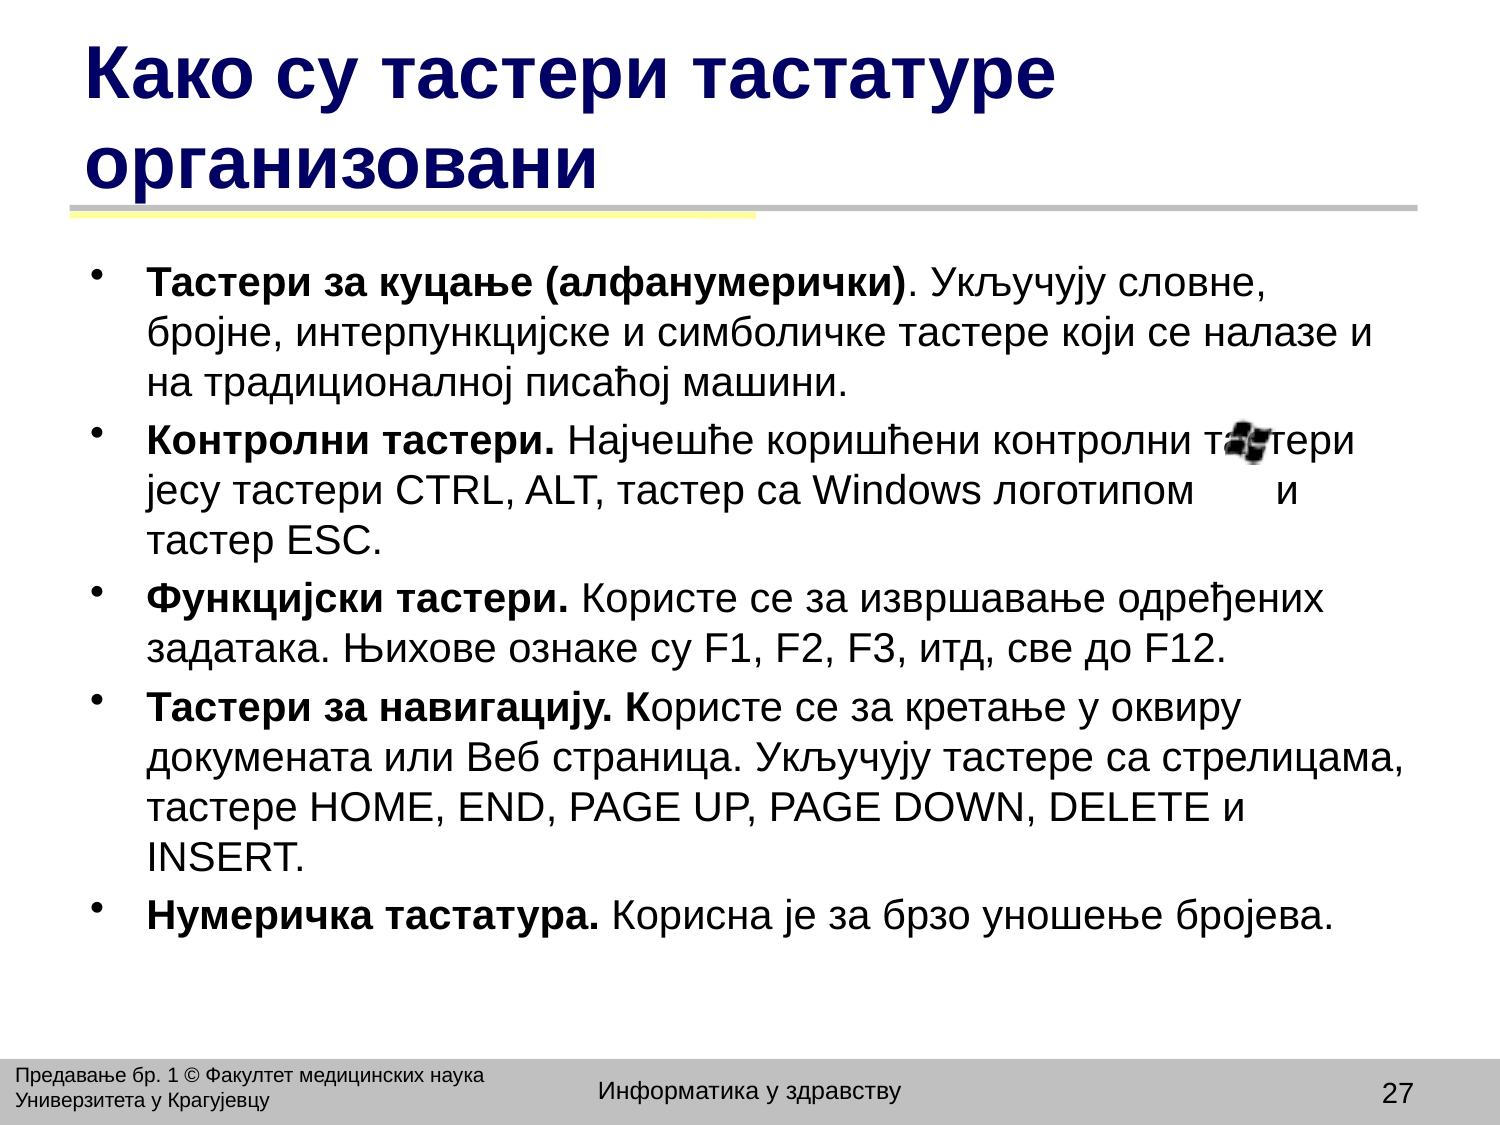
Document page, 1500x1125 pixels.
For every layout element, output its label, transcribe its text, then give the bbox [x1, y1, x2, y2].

footer Информатика у здравству [512, 1066, 988, 1125]
slide_number Предавање бр. 1 © Факултет медицинских наука Универзитета у Крагујевцу [0, 1053, 599, 1108]
title Како су тастери тастатуре организовани [69, 19, 1426, 208]
list Тастери за куцање (алфанумерички). Укључују словне, бројне, интерпункцијске и симболичке тастере који се налазе и на традиционалној писаћој машини. Контролни тастери. Најчешће коришћени контролни тастери јесу тастери CTRL, ALT, тастер са Windows логотипом и тастер ESC. Функцијски тастери. Користе се за извршавање одређених задатака. Њихове ознаке су F1, F2, F3, итд, све до F12. Тастери за навигацију. Користе се за кретање у оквиру докумената или Веб страница. Укључују тастере са стрелицама, тастере HOME, END, PAGE UP, PAGE DOWN, DELETE и INSERT. Нумеричка тастатура. Корисна је за брзо уношење бројева. [74, 246, 1426, 1023]
slide_number 27 [1079, 1066, 1430, 1125]
picture [1225, 417, 1276, 465]
